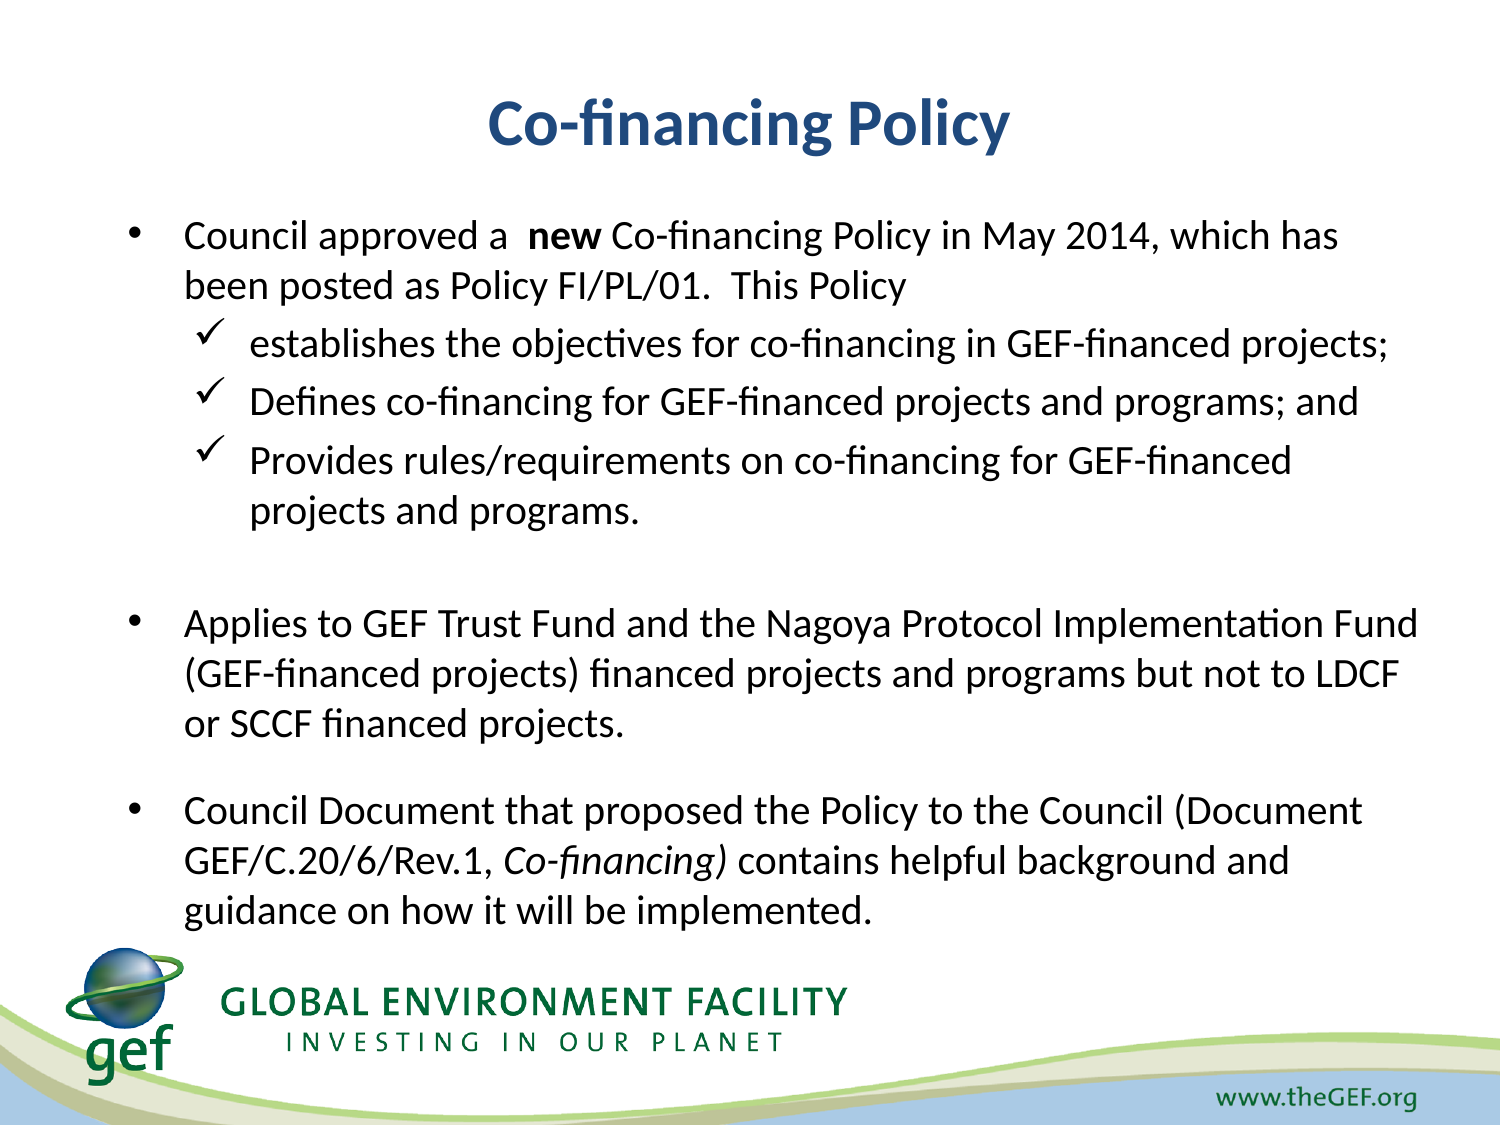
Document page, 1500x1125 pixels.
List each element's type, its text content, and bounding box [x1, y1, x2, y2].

title Co-financing Policy [74, 24, 1426, 213]
picture [0, 920, 1500, 1125]
list Council approved a new Co-financing Policy in May 2014, which has been posted as Policy FI/PL/01. This Policy establishes the objectives for co-financing in GEF-financed projects; Defines co-financing for GEF-financed projects and programs; and Provides rules/requirements on co-financing for GEF-financed projects and programs. Applies to GEF Trust Fund and the Nagoya Protocol Implementation Fund (GEF-financed projects) financed projects and programs but not to LDCF or SCCF financed projects. Council Document that proposed the Policy to the Council (Document GEF/C.20/6/Rev.1, Co-financing) contains helpful background and guidance on how it will be implemented. [112, 199, 1438, 943]
